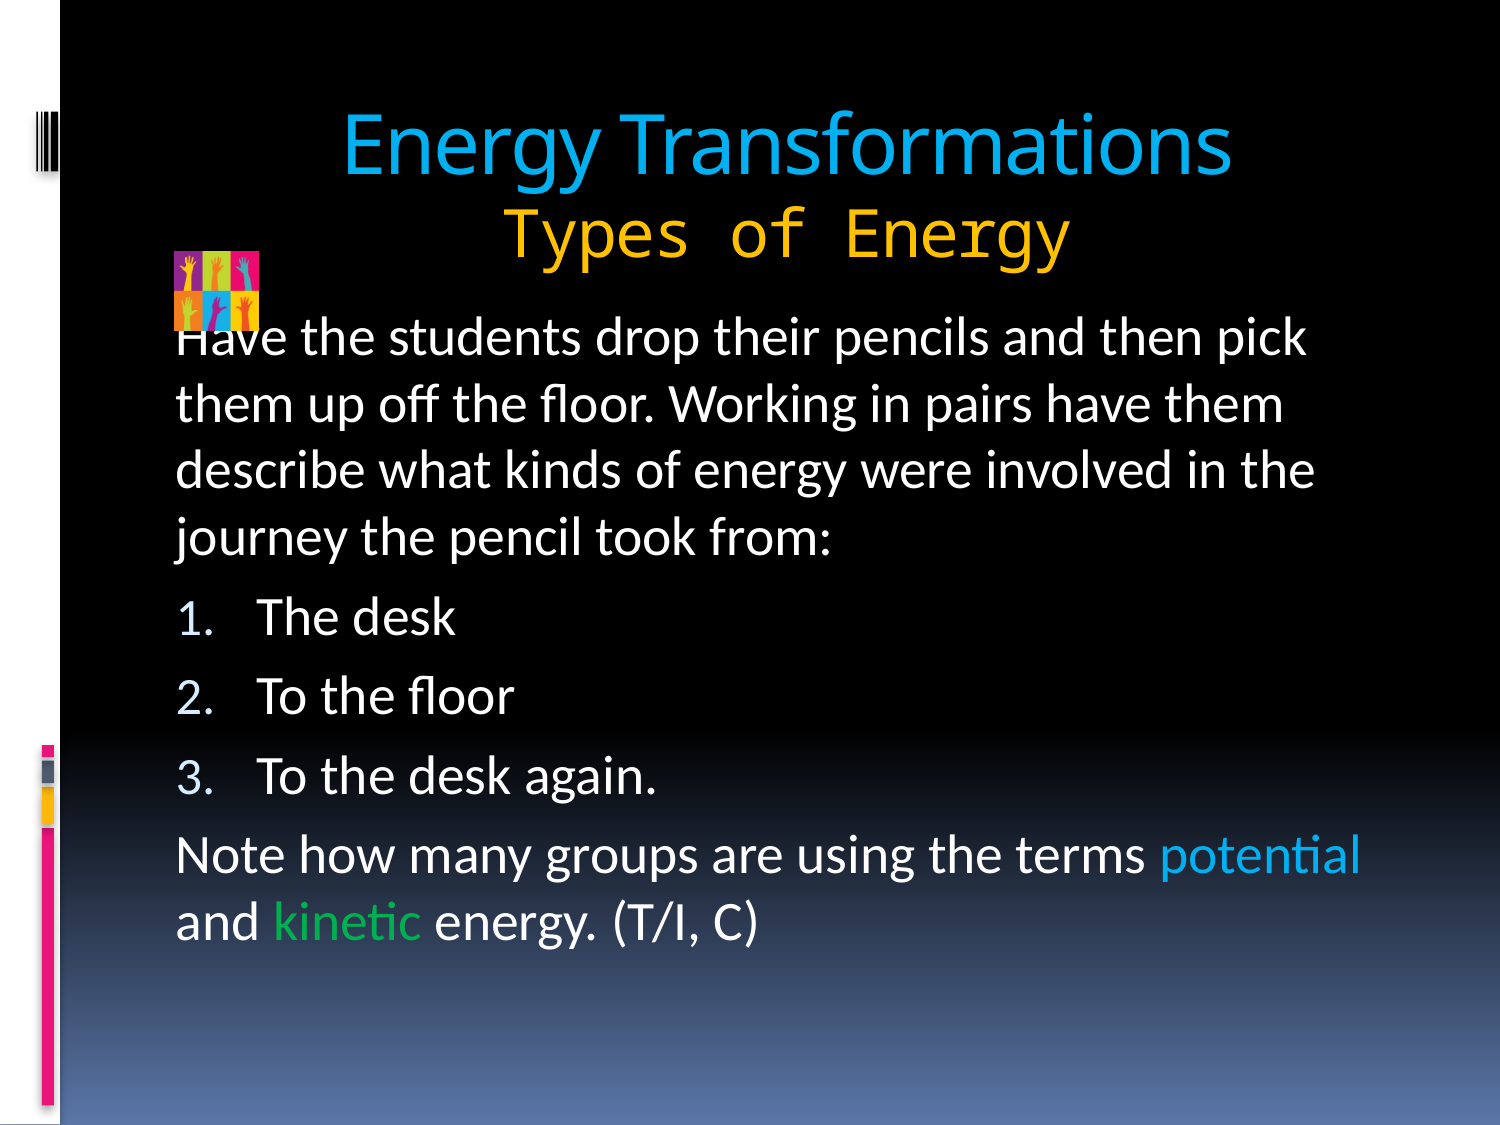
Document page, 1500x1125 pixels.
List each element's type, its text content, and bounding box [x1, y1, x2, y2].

picture [174, 250, 260, 331]
title Energy Transformations Types of Energy [150, 83, 1425, 234]
list Have the students drop their pencils and then pick them up off the floor. Working in pairs have them describe what kinds of energy were involved in the journey the pencil took from: The desk To the floor To the desk again. Note how many groups are using the terms potential and kinetic energy. (T/I, C) [150, 292, 1425, 1043]
